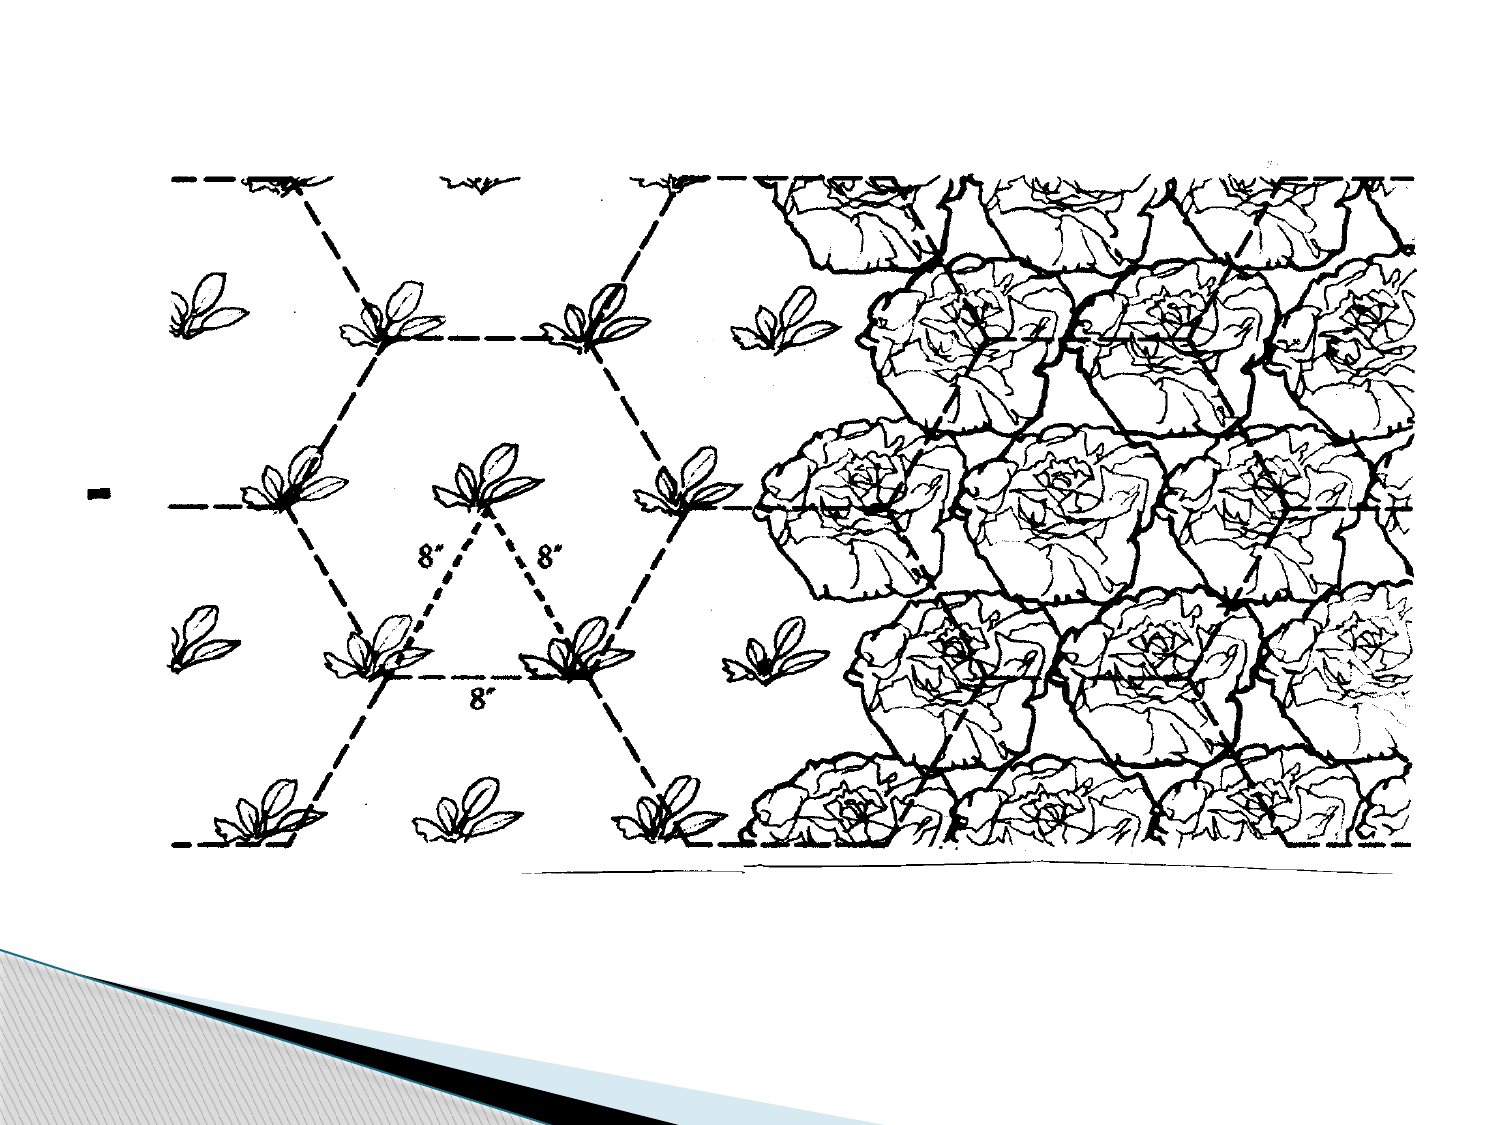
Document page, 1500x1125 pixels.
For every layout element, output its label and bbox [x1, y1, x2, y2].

list [74, 161, 1426, 875]
